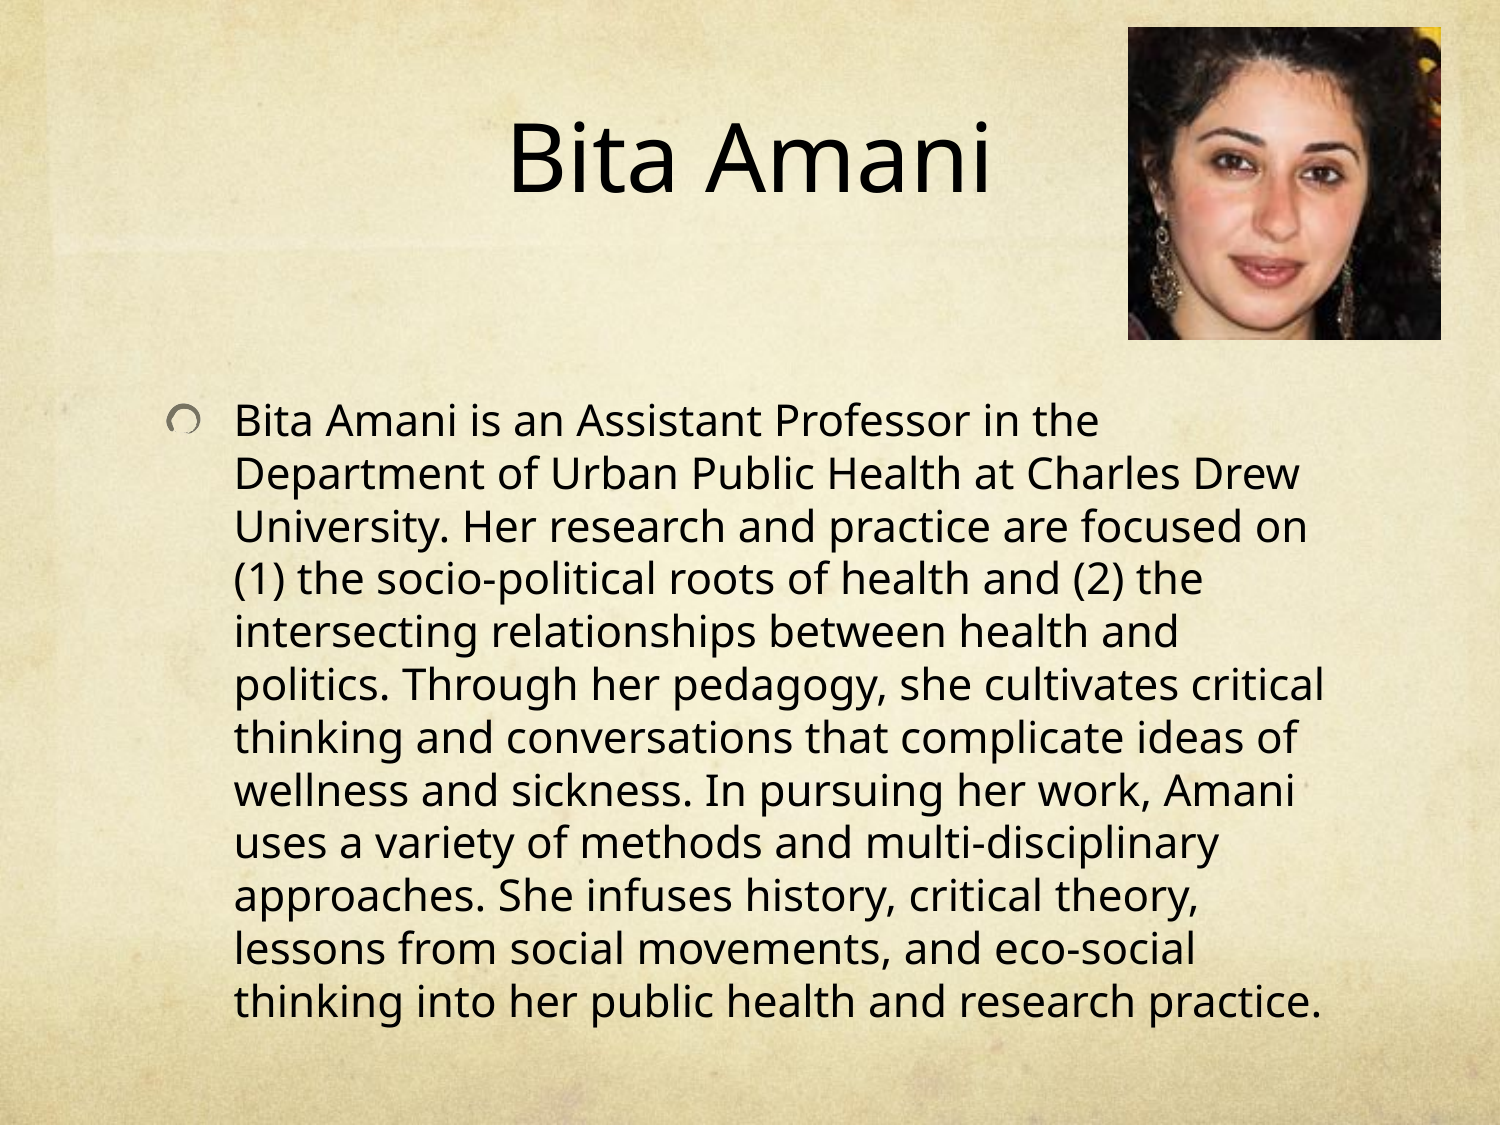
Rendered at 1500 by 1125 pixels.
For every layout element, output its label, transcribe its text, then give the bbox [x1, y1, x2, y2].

picture [0, 0, 1500, 1125]
list Bita Amani is an Assistant Professor in the Department of Urban Public Health at Charles Drew University. Her research and practice are focused on (1) the socio-political roots of health and (2) the intersecting relationships between health and politics. Through her pedagogy, she cultivates critical thinking and conversations that complicate ideas of wellness and sickness. In pursuing her work, Amani uses a variety of methods and multi-disciplinary approaches. She infuses history, critical theory, lessons from social movements, and eco-social thinking into her public health and research practice. [151, 385, 1352, 1051]
title Bita Amani [150, 82, 1114, 225]
